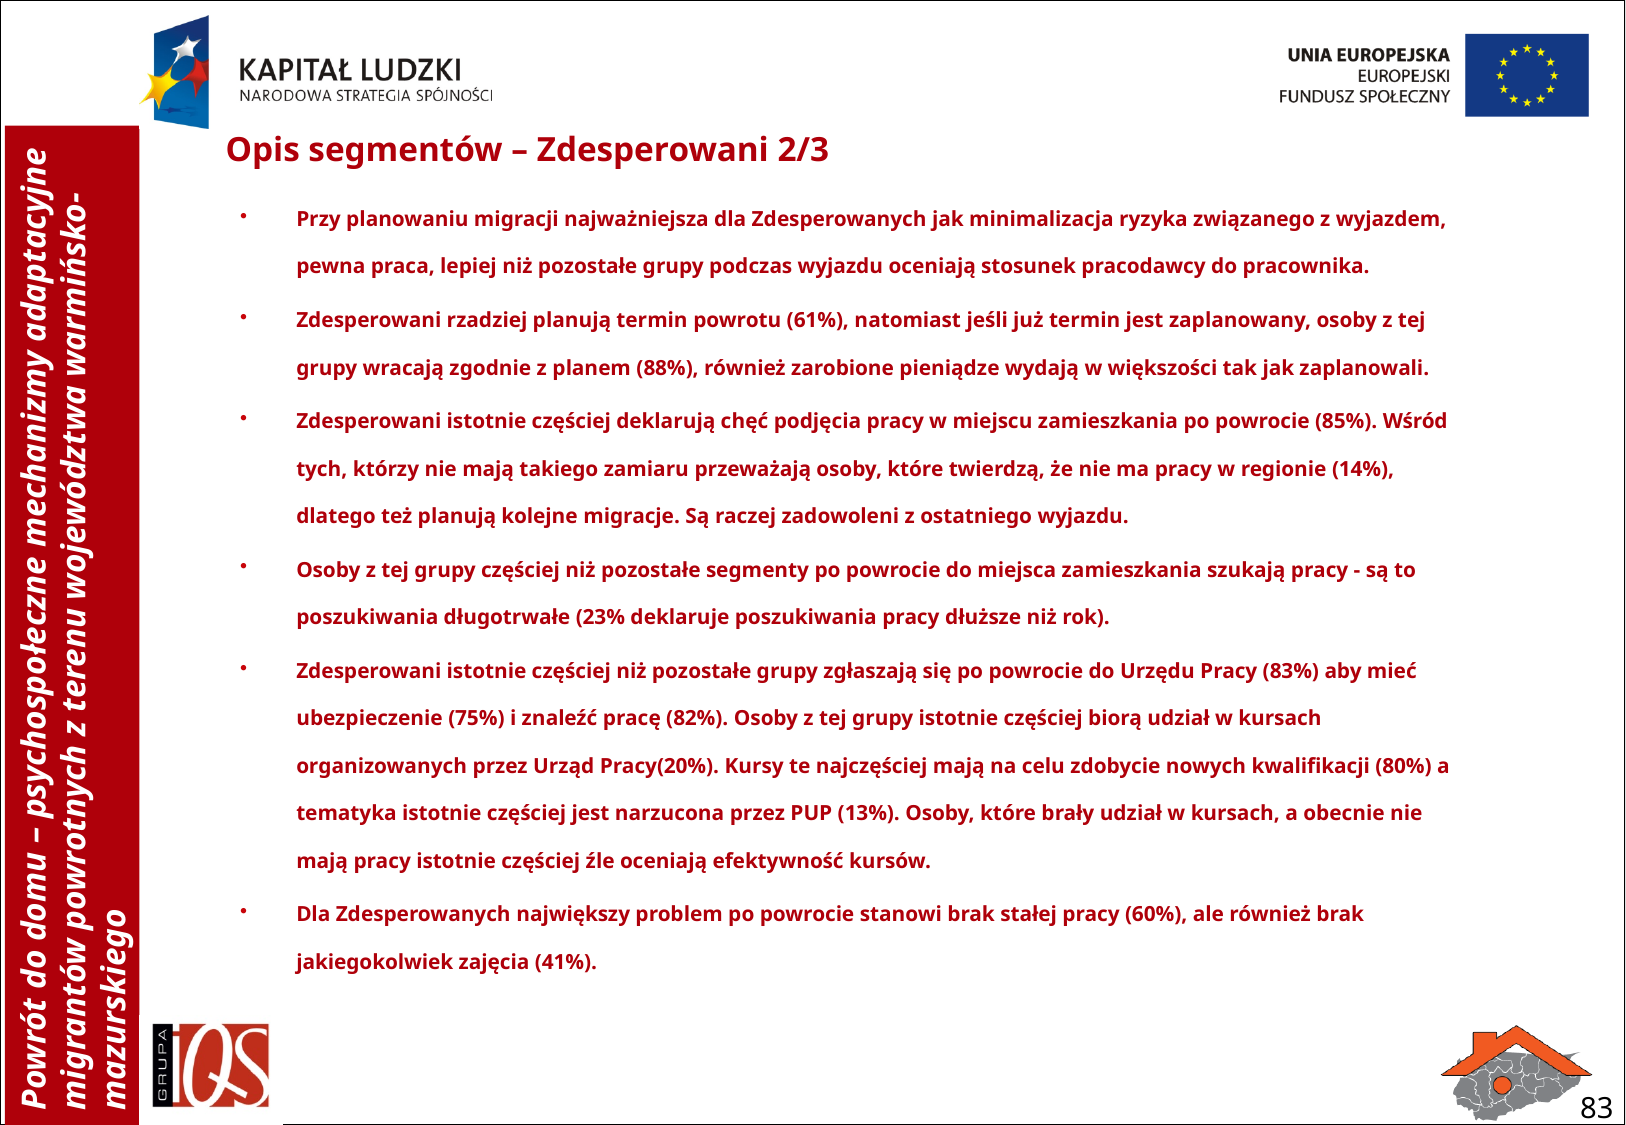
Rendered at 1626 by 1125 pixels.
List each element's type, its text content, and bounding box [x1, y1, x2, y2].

slide_number 83 [1249, 1082, 1625, 1125]
picture [1250, 7, 1617, 143]
picture [139, 1015, 283, 1125]
picture [139, 15, 492, 129]
picture [1438, 1023, 1594, 1082]
text_box Opis segmentów – Zdesperowani 2/3 [225, 121, 907, 176]
list Przy planowaniu migracji najważniejsza dla Zdesperowanych jak minimalizacja ryzyka związanego z wyjazdem, pewna praca, lepiej niż pozostałe grupy podczas wyjazdu oceniają stosunek pracodawcy do pracownika. Zdesperowani rzadziej planują termin powrotu (61%), natomiast jeśli już termin jest zaplanowany, osoby z tej grupy wracają zgodnie z planem (88%), również zarobione pieniądze wydają w większości tak jak zaplanowali. Zdesperowani istotnie częściej deklarują chęć podjęcia pracy w miejscu zamieszkania po powrocie (85%). Wśród tych, którzy nie mają takiego zamiaru przeważają osoby, które twierdzą, że nie ma pracy w regionie (14%), dlatego też planują kolejne migracje. Są raczej zadowoleni z ostatniego wyjazdu. Osoby z tej grupy częściej niż pozostałe segmenty po powrocie do miejsca zamieszkania szukają pracy - są to poszukiwania długotrwałe (23% deklaruje poszukiwania pracy dłuższe niż rok). Zdesperowani istotnie częściej niż pozostałe grupy zgłaszają się po powrocie do Urzędu Pracy (83%) aby mieć ubezpieczenie (75%) i znaleźć pracę (82%). Osoby z tej grupy istotnie częściej biorą udział w kursach organizowanych przez Urząd Pracy(20%). Kursy te najczęściej mają na celu zdobycie nowych kwalifikacji (80%) a tematyka istotnie częściej jest narzucona przez PUP (13%). Osoby, które brały udział w kursach, a obecnie nie mają pracy istotnie częściej źle oceniają efektywność kursów. Dla Zdesperowanych największy problem po powrocie stanowi brak stałej pracy (60%), ale również brak jakiegokolwiek zajęcia (41%). [224, 175, 1538, 982]
